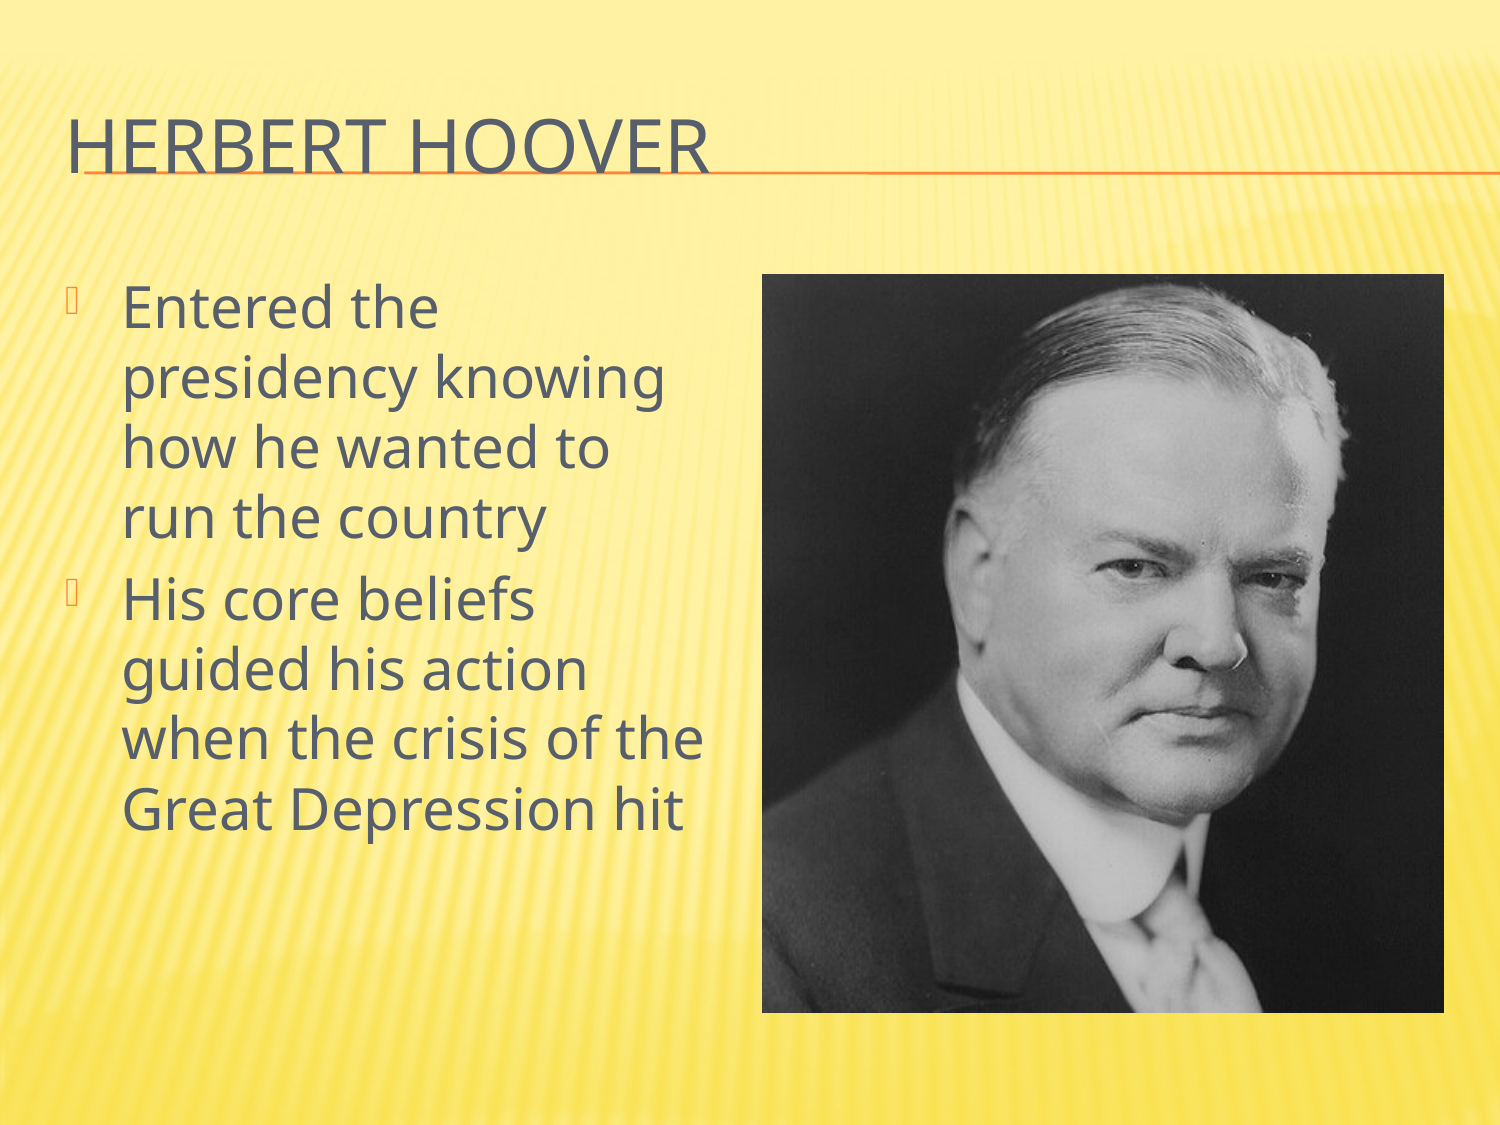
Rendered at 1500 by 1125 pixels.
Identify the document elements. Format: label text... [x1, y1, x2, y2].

title Herbert Hoover [49, 75, 1475, 213]
picture [762, 274, 1444, 1013]
list Entered the presidency knowing how he wanted to run the country His core beliefs guided his action when the crisis of the Great Depression hit [49, 262, 738, 1038]
